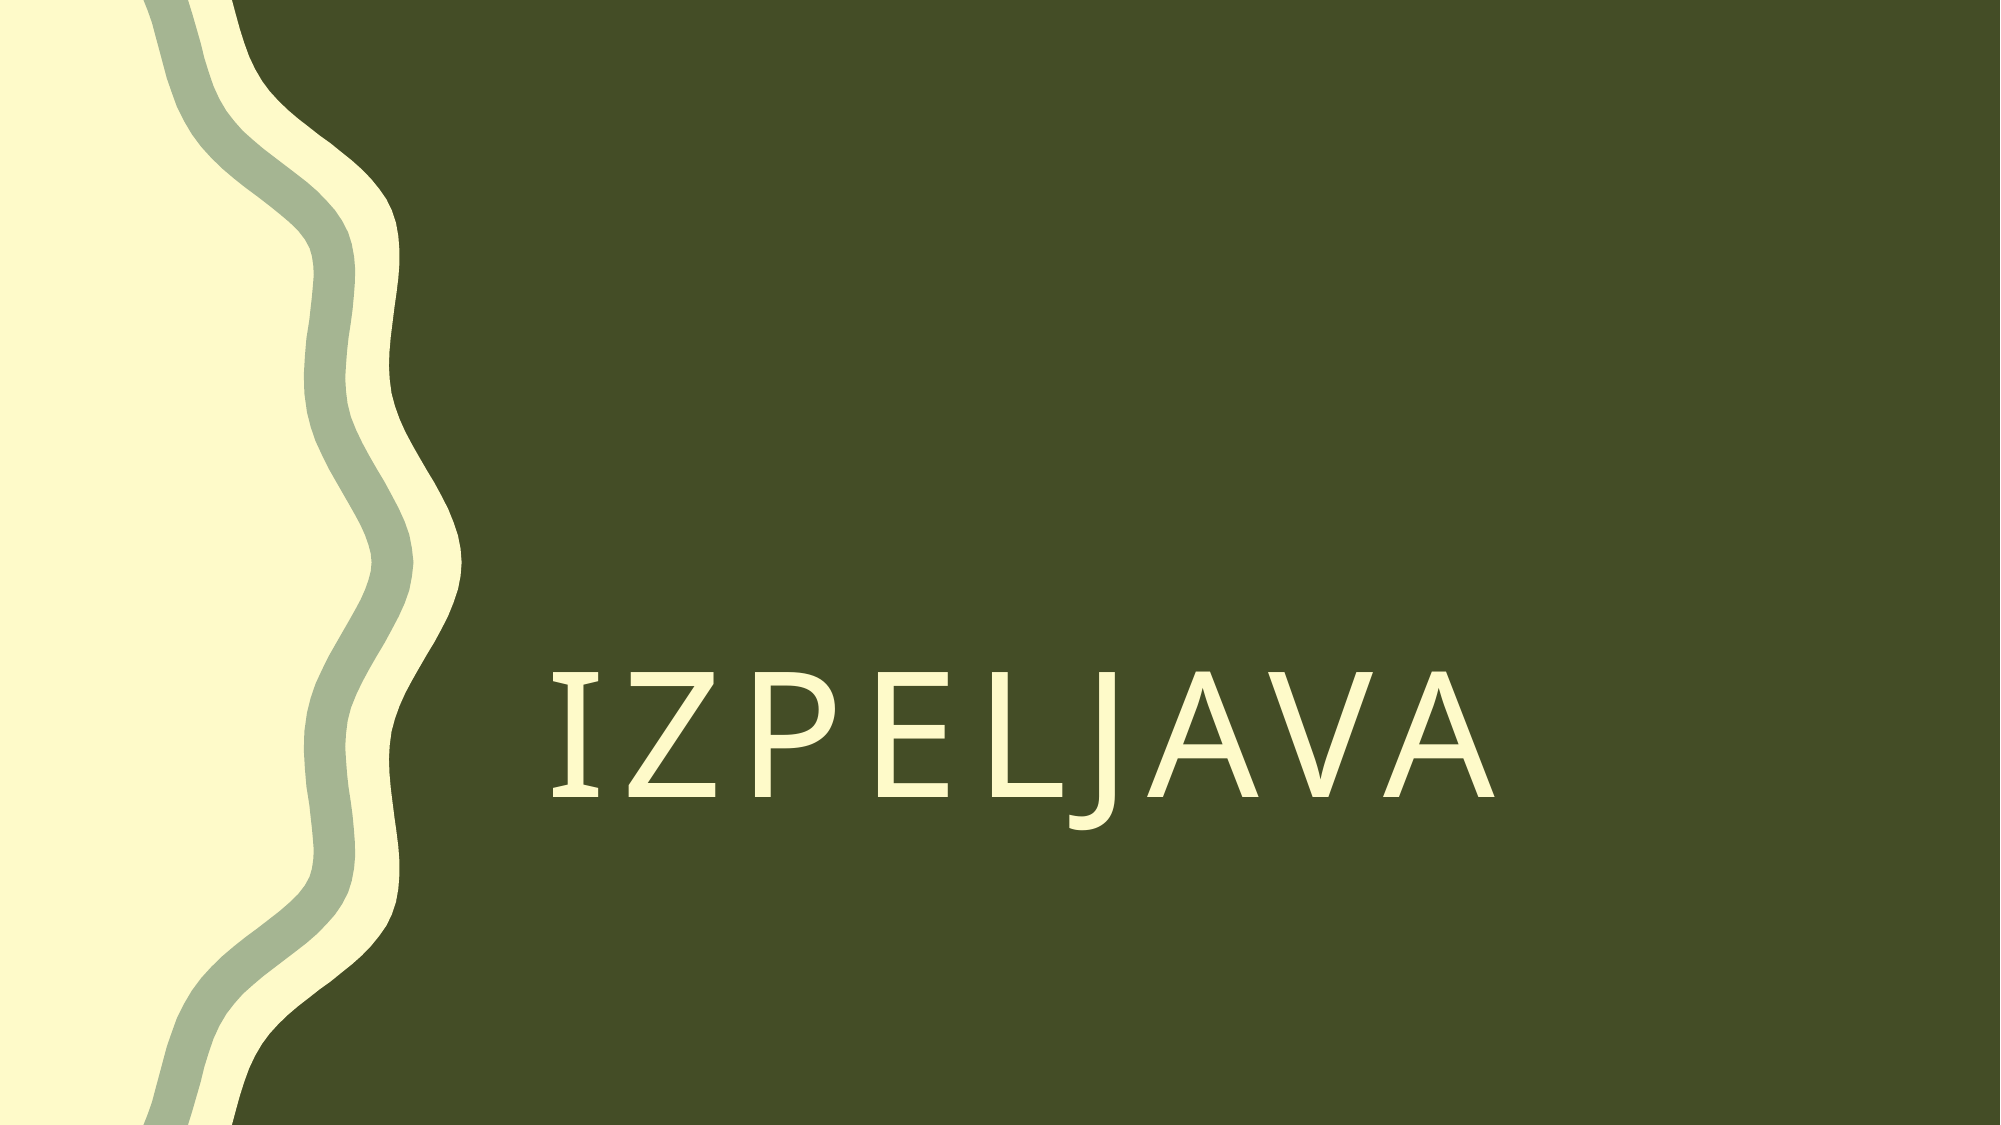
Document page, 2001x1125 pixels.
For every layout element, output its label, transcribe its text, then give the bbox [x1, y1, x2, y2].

title Izpeljava [531, 176, 1875, 843]
